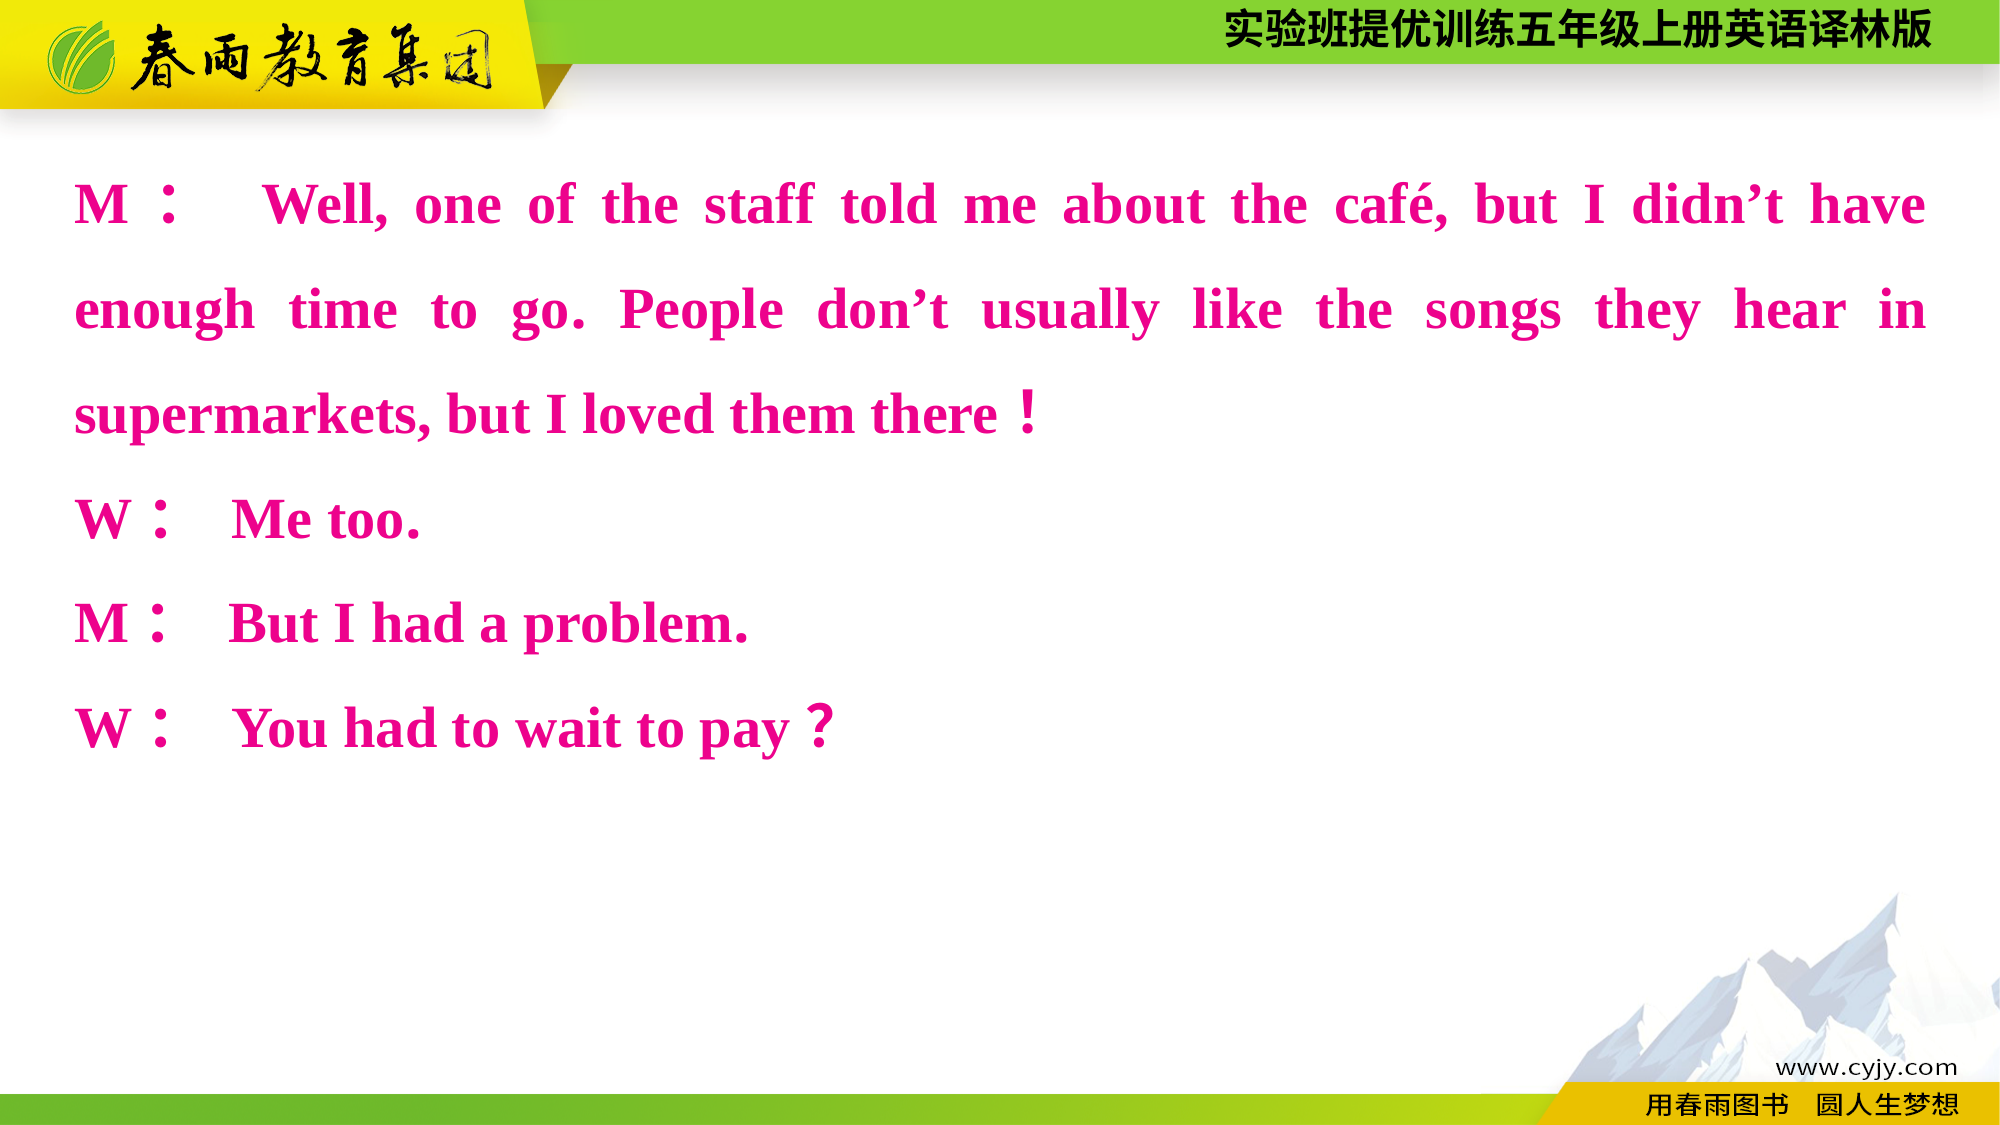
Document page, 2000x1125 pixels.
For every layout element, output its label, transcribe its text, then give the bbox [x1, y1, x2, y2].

list M： Well, one of the staff told me about the café, but I didn’t have enough time to go. People don’t usually like the songs they hear in supermarkets, but I loved them there！ W： Me too. M： But I had a problem. W： You had to wait to pay？ [59, 122, 1944, 774]
picture [0, 0, 2000, 1125]
